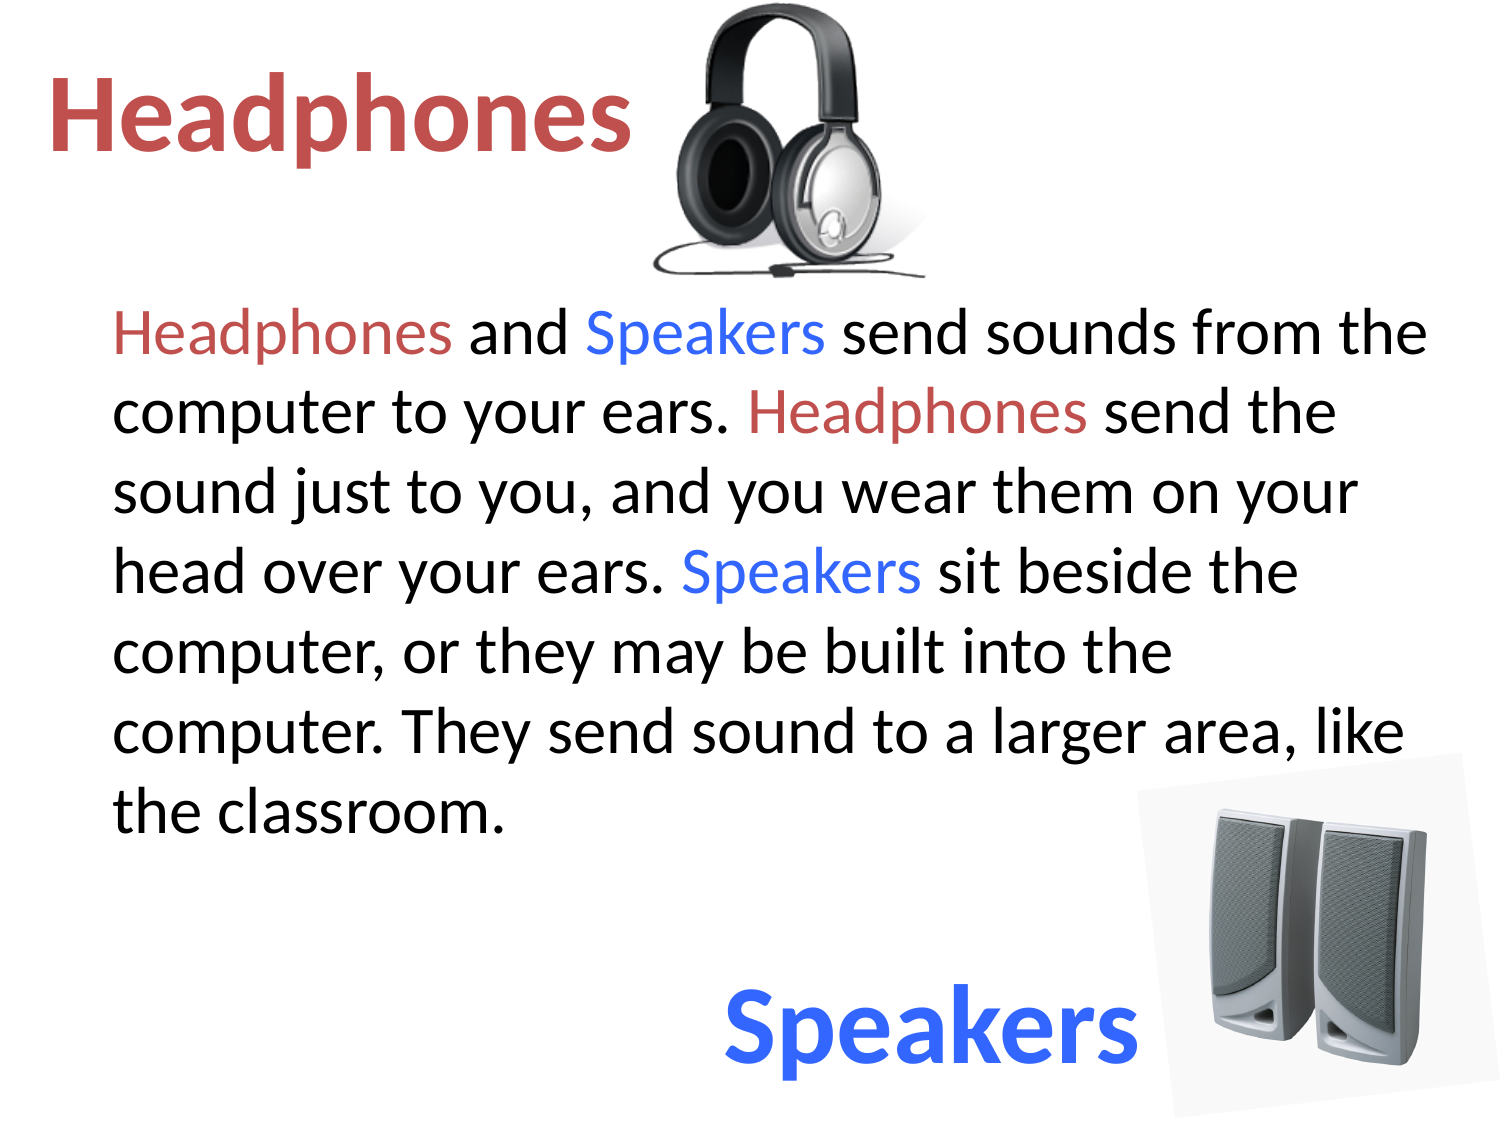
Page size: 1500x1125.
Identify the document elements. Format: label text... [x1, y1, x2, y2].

picture [651, 0, 933, 281]
text_box Headphones and Speakers send sounds from the computer to your ears. Headphones send the sound just to you, and you wear them on your head over your ears. Speakers sit beside the computer, or they may be built into the computer. They send sound to a larger area, like the classroom. [97, 280, 1445, 855]
text_box Speakers [708, 943, 1148, 1094]
text_box Headphones [32, 30, 646, 181]
picture [1145, 753, 1499, 1118]
